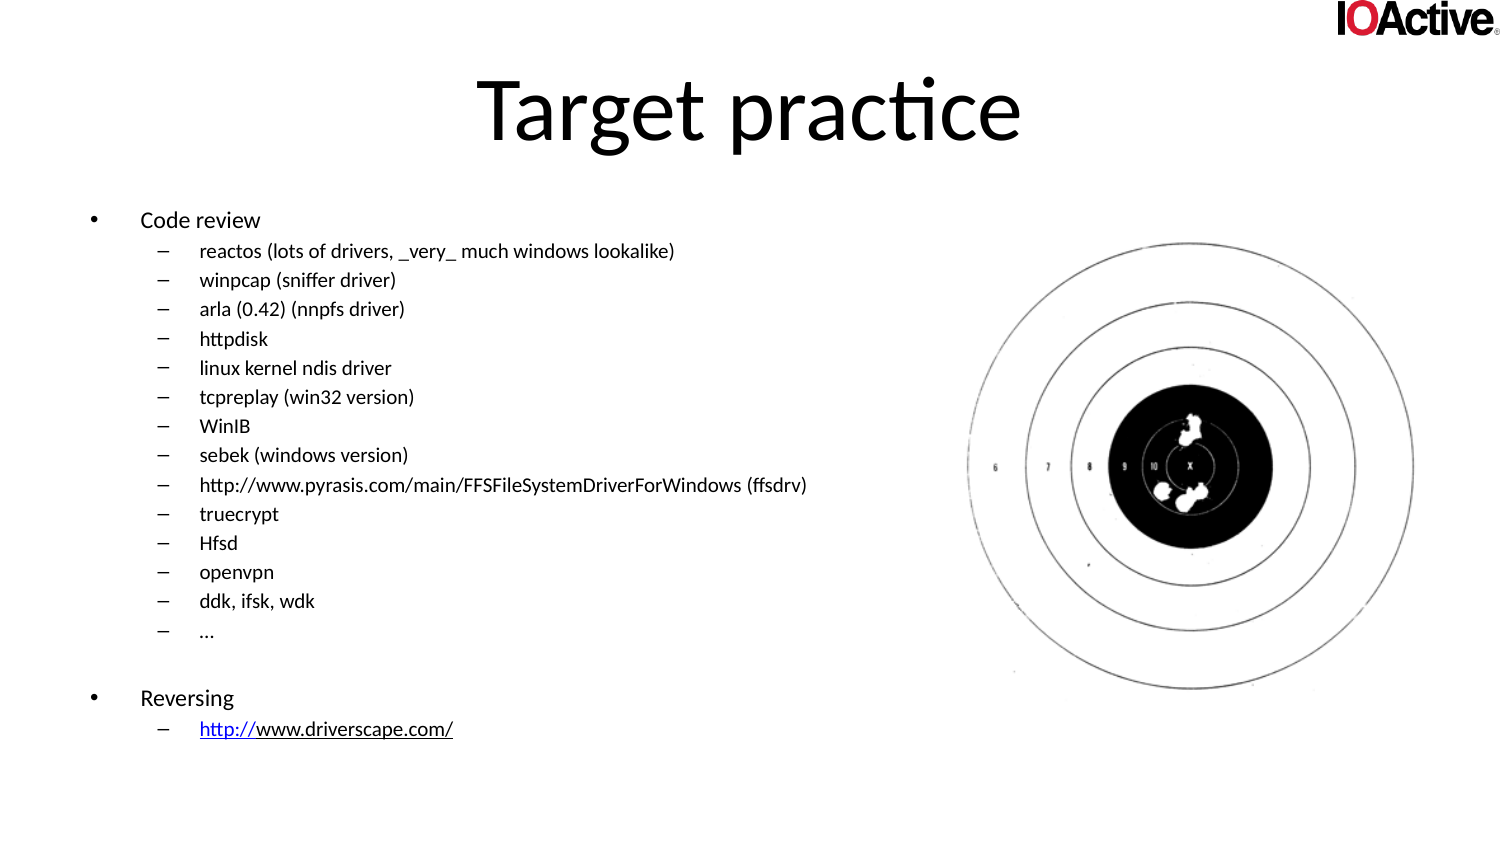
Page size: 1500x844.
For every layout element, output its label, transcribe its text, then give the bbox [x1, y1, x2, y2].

picture [1337, 0, 1500, 36]
title Target practice [75, 33, 1425, 175]
list Code review reactos (lots of drivers, _very_ much windows lookalike) winpcap (sniffer driver) arla (0.42) (nnpfs driver) httpdisk linux kernel ndis driver tcpreplay (win32 version) WinIB sebek (windows version) http://www.pyrasis.com/main/FFSFileSystemDriverForWindows (ffsdrv) truecrypt Hfsd openvpn ddk, ifsk, wdk … Reversing http://www.driverscape.com/ [75, 196, 1425, 754]
picture [962, 221, 1419, 709]
